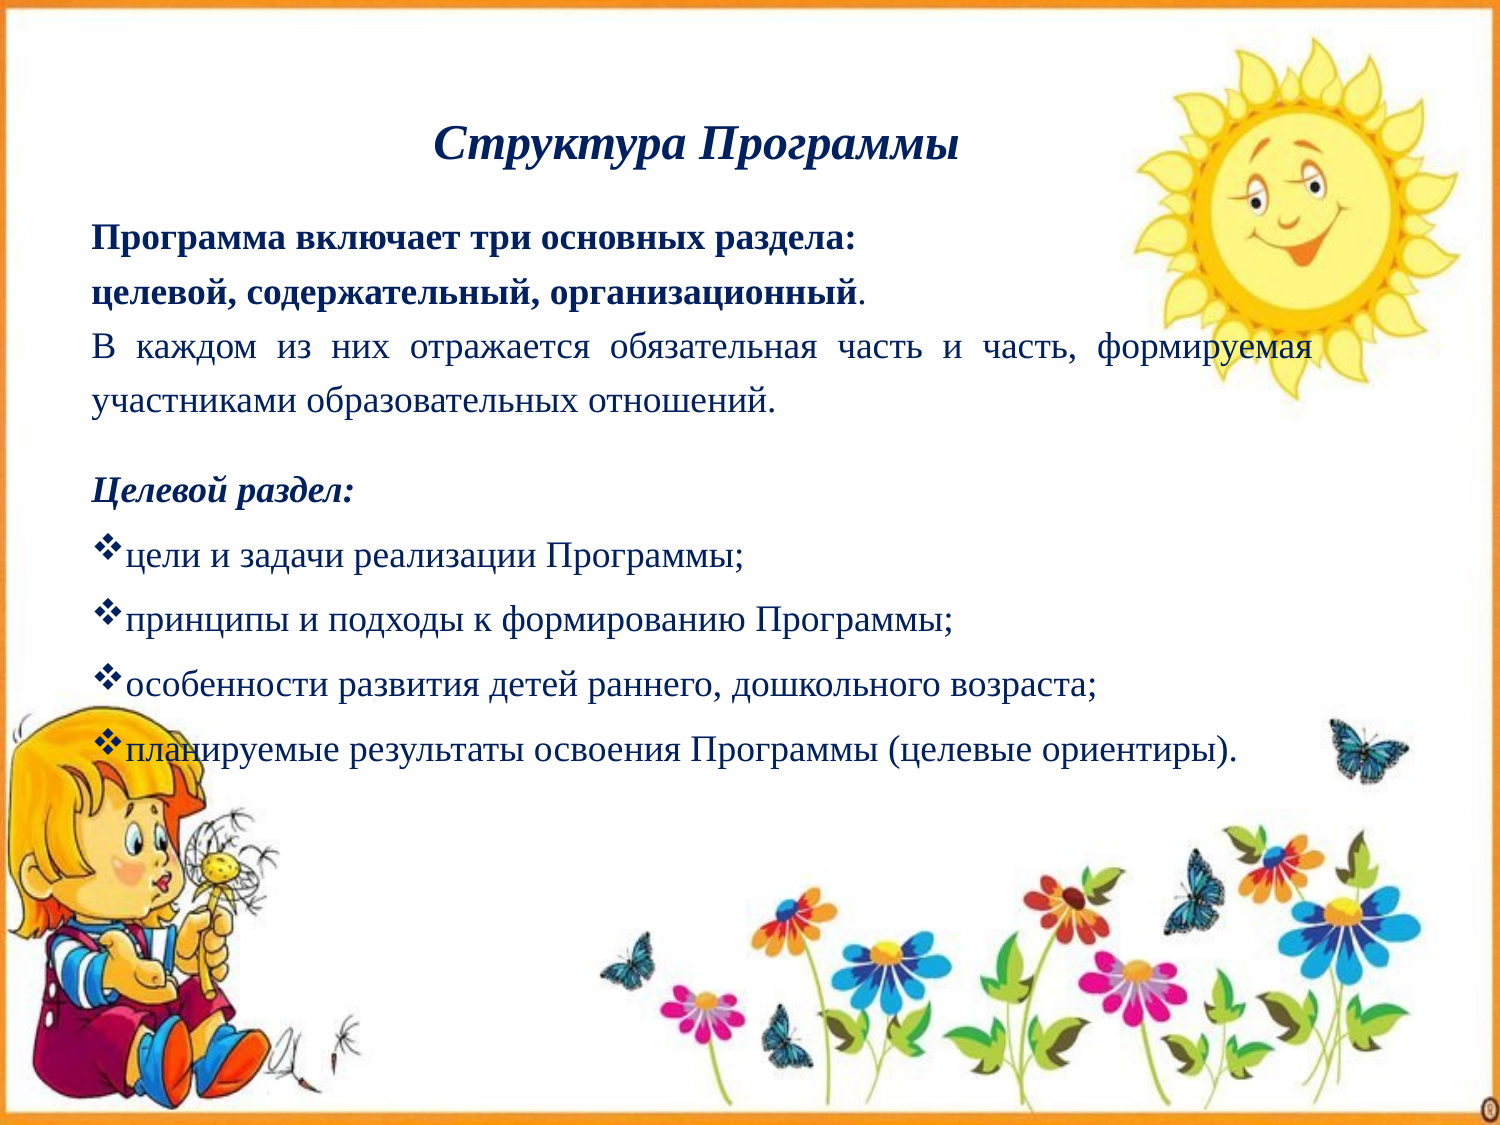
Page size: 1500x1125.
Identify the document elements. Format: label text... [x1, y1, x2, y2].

text_box Программа включает три основных раздела: целевой, содержательный, организационный. В каждом из них отражается обязательная часть и часть, формируемая участниками образовательных отношений. Целевой раздел: цели и задачи реализации Программы; принципы и подходы к формированию Программы; особенности развития детей раннего, дошкольного возраста; планируемые результаты освоения Программы (целевые ориентиры). [76, 196, 1329, 777]
picture [0, 0, 1500, 1125]
text_box Структура Программы [265, 101, 1128, 177]
